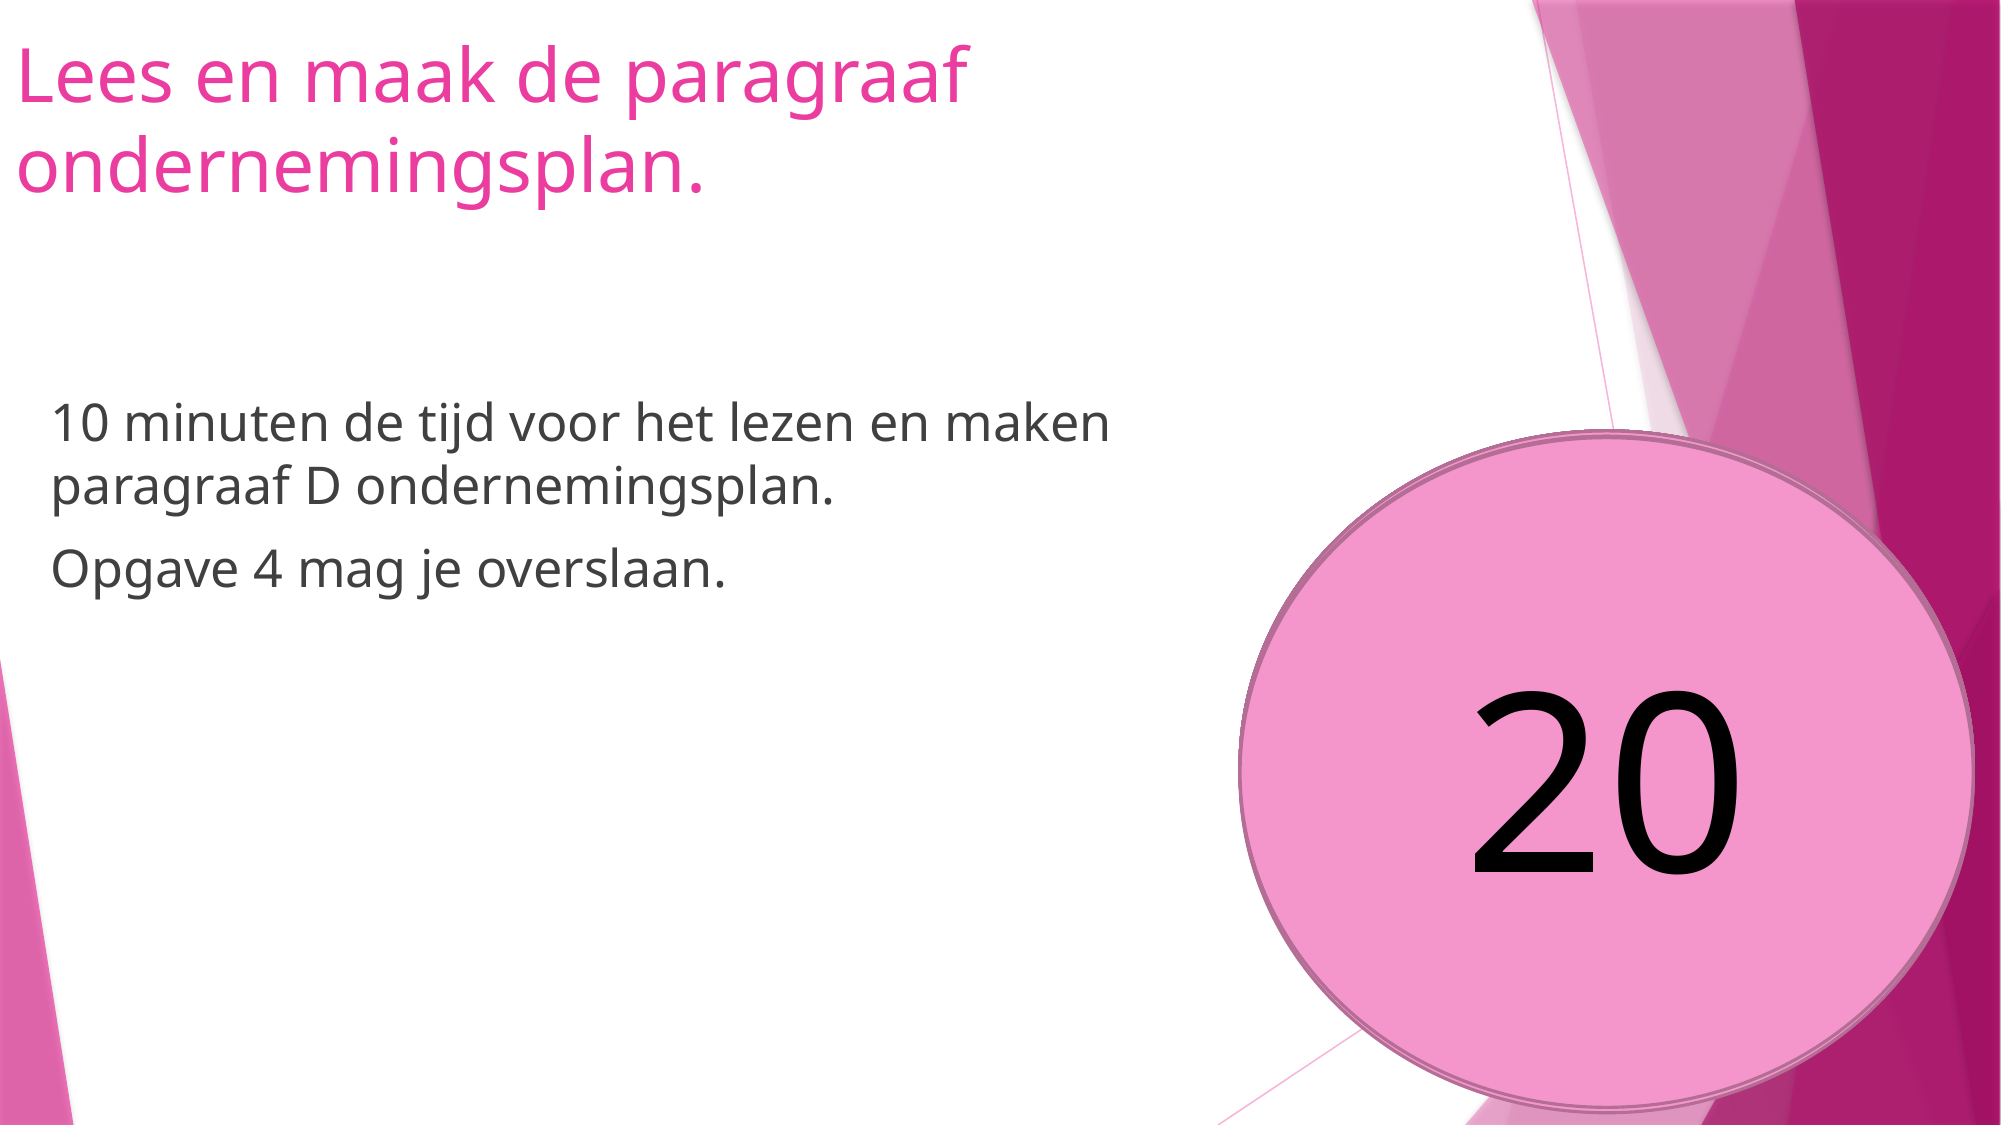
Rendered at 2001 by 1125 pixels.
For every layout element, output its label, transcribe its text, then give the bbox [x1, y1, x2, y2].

text_box 20 [1238, 436, 1975, 1109]
list 10 minuten de tijd voor het lezen en maken paragraaf D ondernemingsplan. Opgave 4 mag je overslaan. [35, 215, 1241, 1109]
text_box 13 [1242, 429, 1972, 723]
text_box 19 [1242, 825, 1971, 1115]
title Lees en maak de paragraaf ondernemingsplan. [0, 19, 1548, 317]
